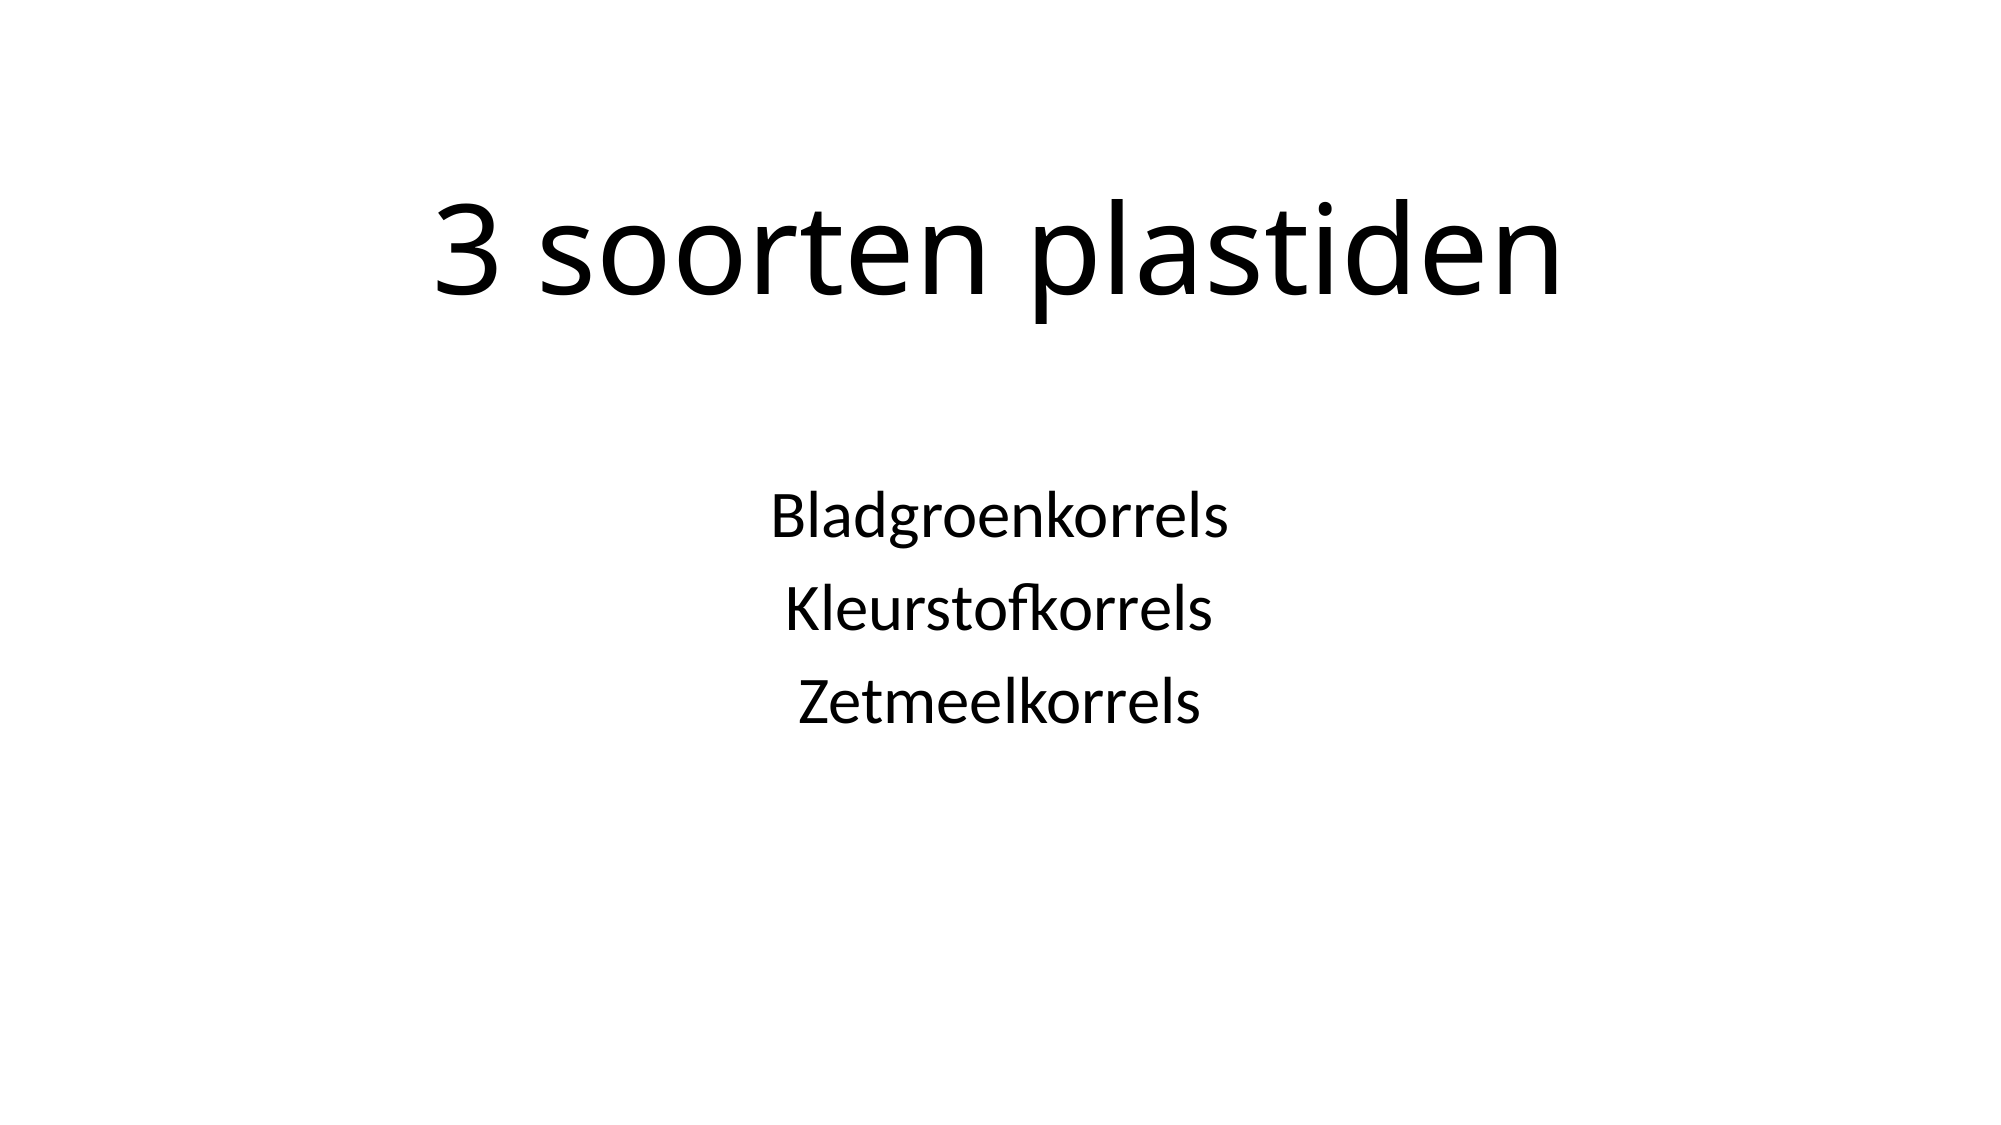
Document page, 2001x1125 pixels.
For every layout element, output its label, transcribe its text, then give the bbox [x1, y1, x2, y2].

subtitle Bladgroenkorrels Kleurstofkorrels Zetmeelkorrels [437, 472, 1563, 936]
title 3 soorten plastiden [362, 176, 1638, 330]
